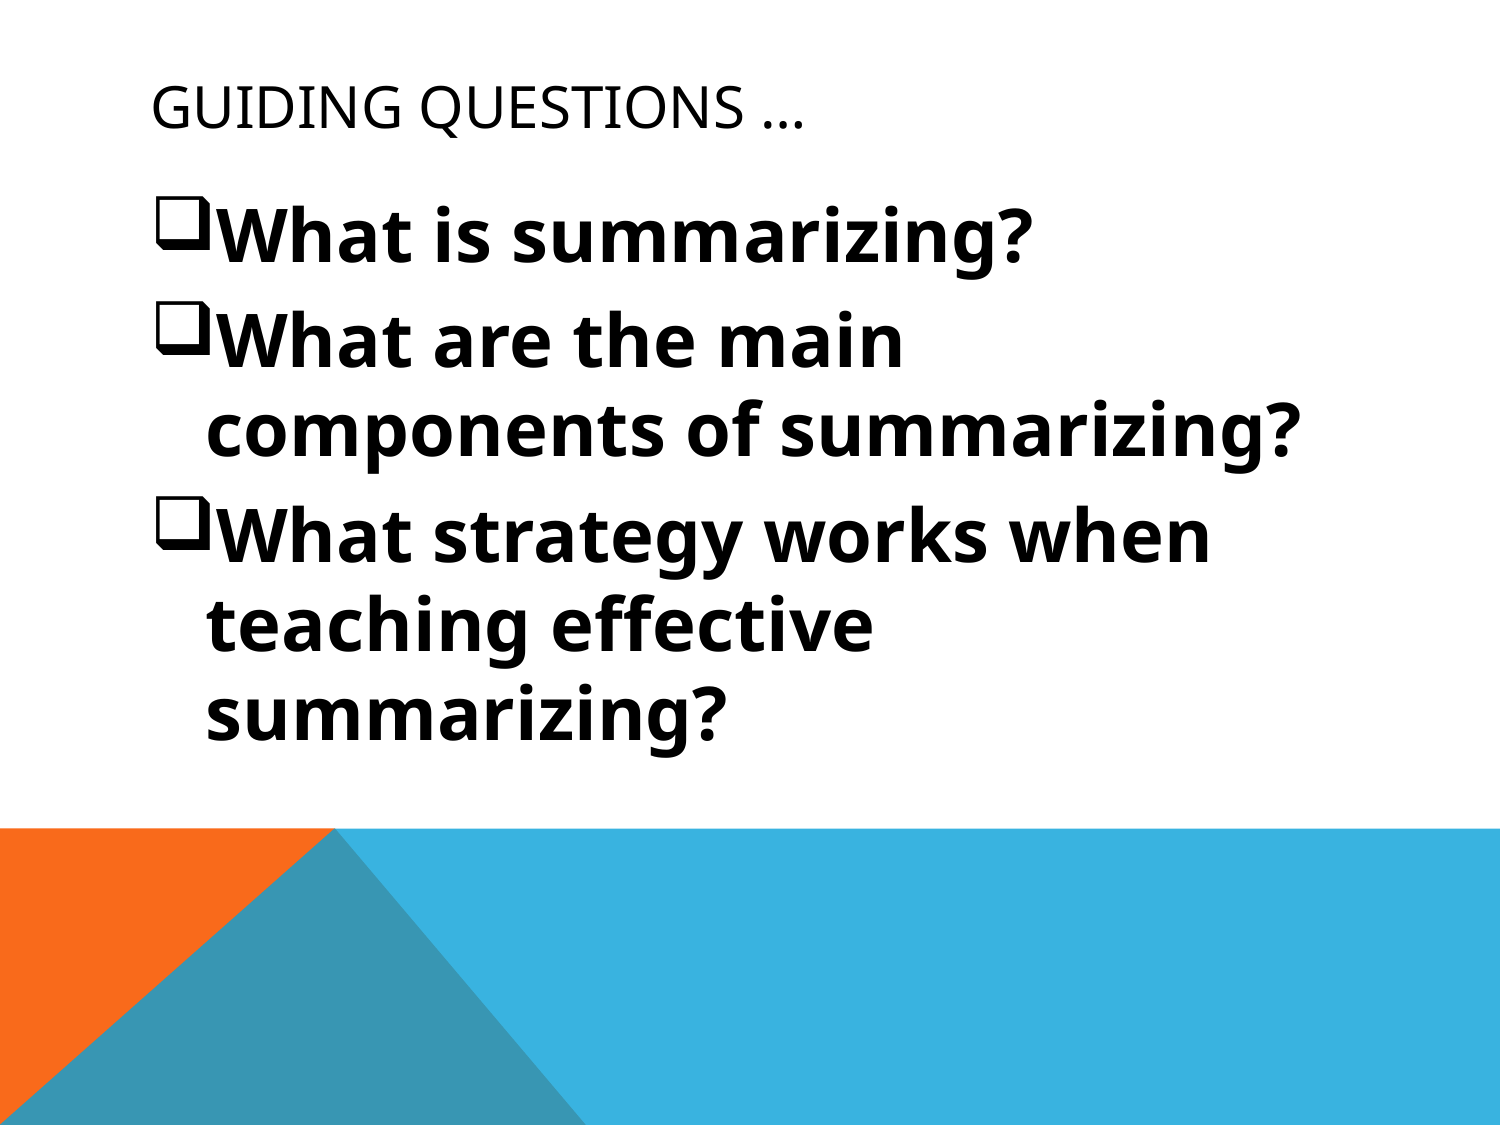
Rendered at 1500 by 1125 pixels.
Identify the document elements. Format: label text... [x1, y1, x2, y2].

list What is summarizing? What are the main components of summarizing? What strategy works when teaching effective summarizing? [135, 180, 1369, 768]
title Guiding Questions … [135, 60, 1369, 150]
